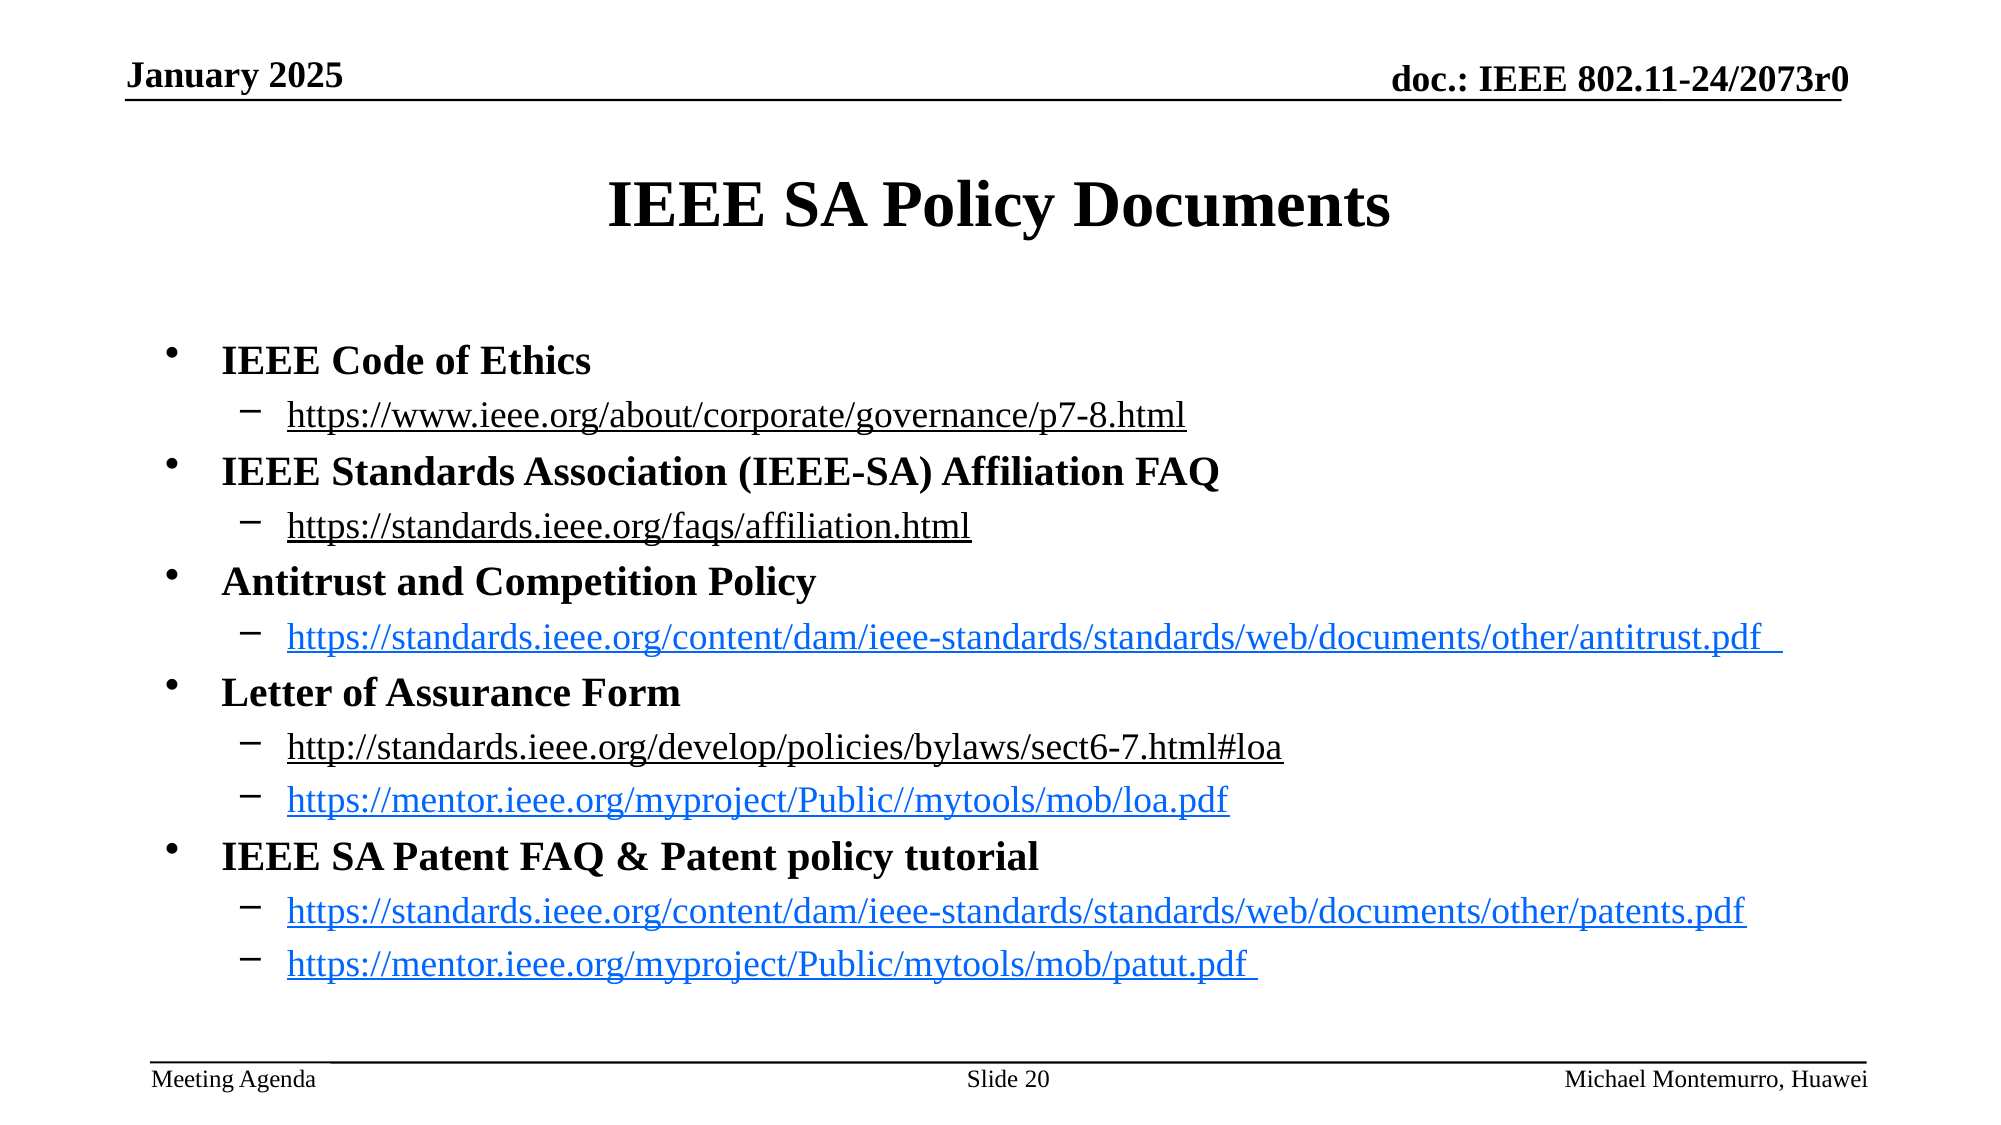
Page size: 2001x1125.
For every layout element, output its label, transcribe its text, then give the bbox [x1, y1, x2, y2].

list IEEE Code of Ethics https://www.ieee.org/about/corporate/governance/p7-8.html IEEE Standards Association (IEEE-SA) Affiliation FAQ https://standards.ieee.org/faqs/affiliation.html Antitrust and Competition Policy https://standards.ieee.org/content/dam/ieee-standards/standards/web/documents/other/antitrust.pdf Letter of Assurance Form http://standards.ieee.org/develop/policies/bylaws/sect6-7.html#loa https://mentor.ieee.org/myproject/Public//mytools/mob/loa.pdf IEEE SA Patent FAQ & Patent policy tutorial https://standards.ieee.org/content/dam/ieee-standards/standards/web/documents/other/patents.pdf https://mentor.ieee.org/myproject/Public/mytools/mob/patut.pdf [150, 324, 1850, 1000]
title IEEE SA Policy Documents [150, 112, 1850, 288]
footer Michael Montemurro, Huawei [1266, 1061, 1869, 1093]
slide_number Slide 20 [964, 1061, 1053, 1093]
